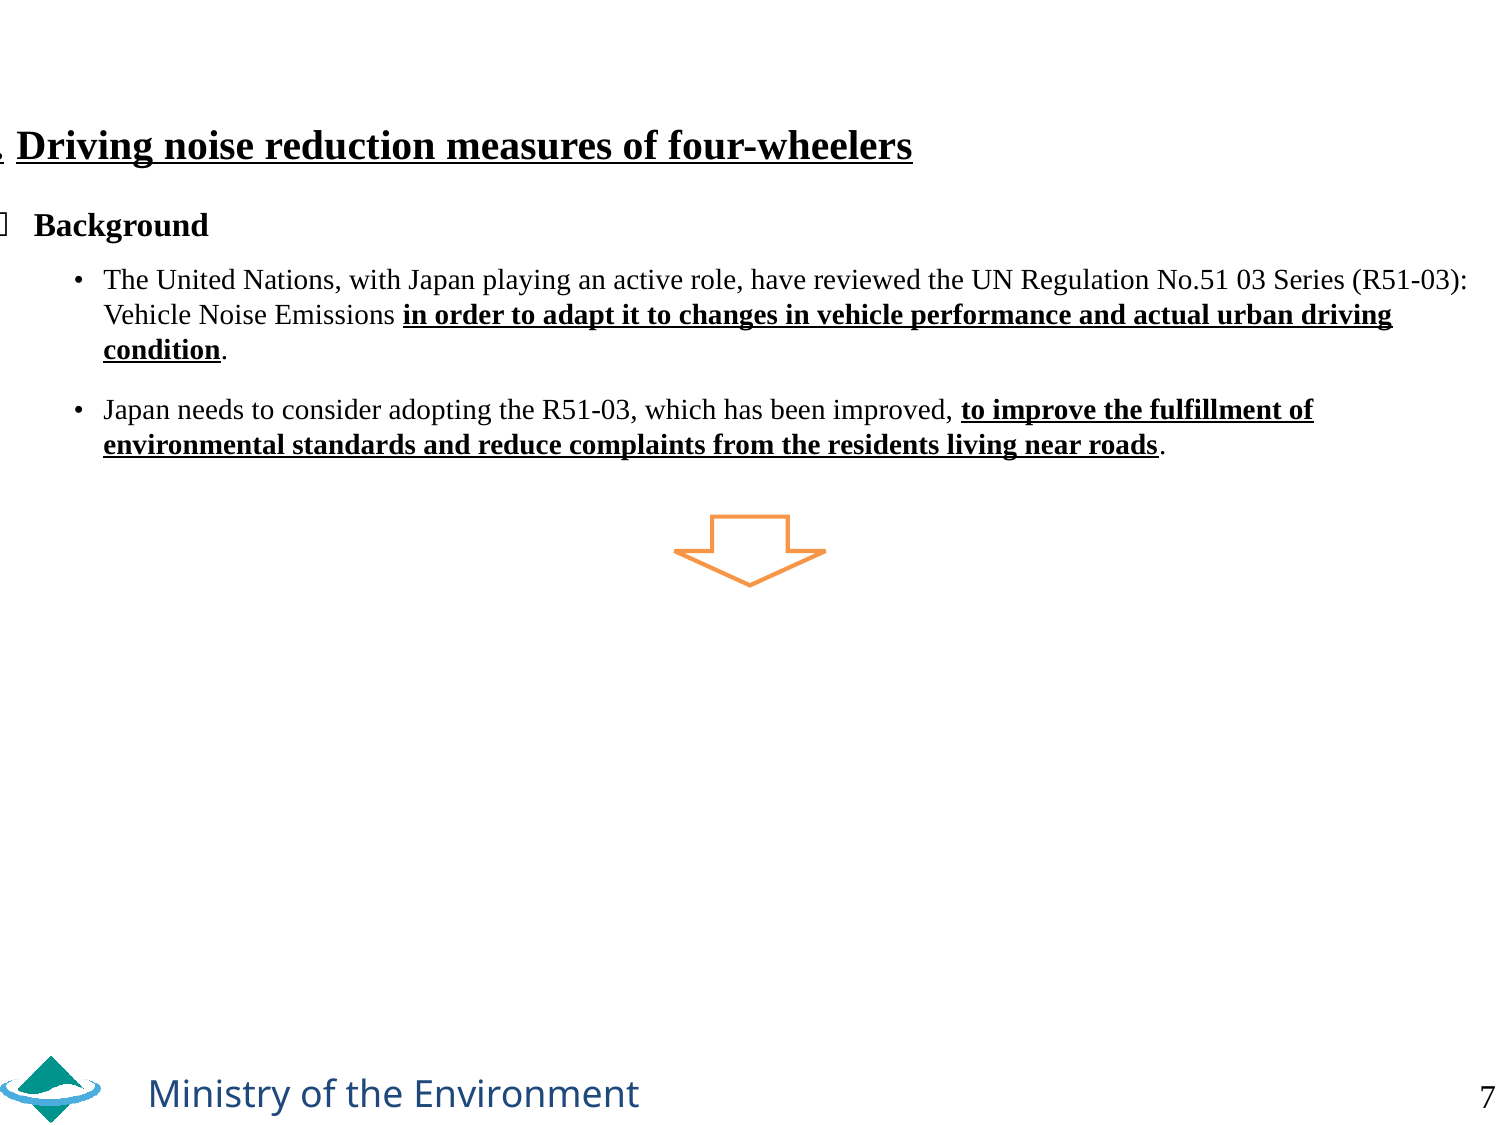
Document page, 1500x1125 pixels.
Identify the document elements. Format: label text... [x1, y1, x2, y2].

text_box 2. Driving noise reduction measures of four-wheelers [0, 110, 1016, 175]
text_box [674, 516, 826, 586]
picture [0, 1056, 101, 1124]
text_box 7 [1160, 1065, 1500, 1125]
text_box  Background [0, 195, 312, 251]
text_box Ministry of the Environment [132, 1062, 656, 1123]
text_box • The United Nations, with Japan playing an active role, have reviewed the UN Regulation No.51 03 Series (R51-03): Vehicle Noise Emissions in order to adapt it to changes in vehicle performance and actual urban driving condition. • Japan needs to consider adopting the R51-03, which has been improved, to improve the fulfillment of environmental standards and reduce complaints from the residents living near roads. [58, 253, 1500, 468]
